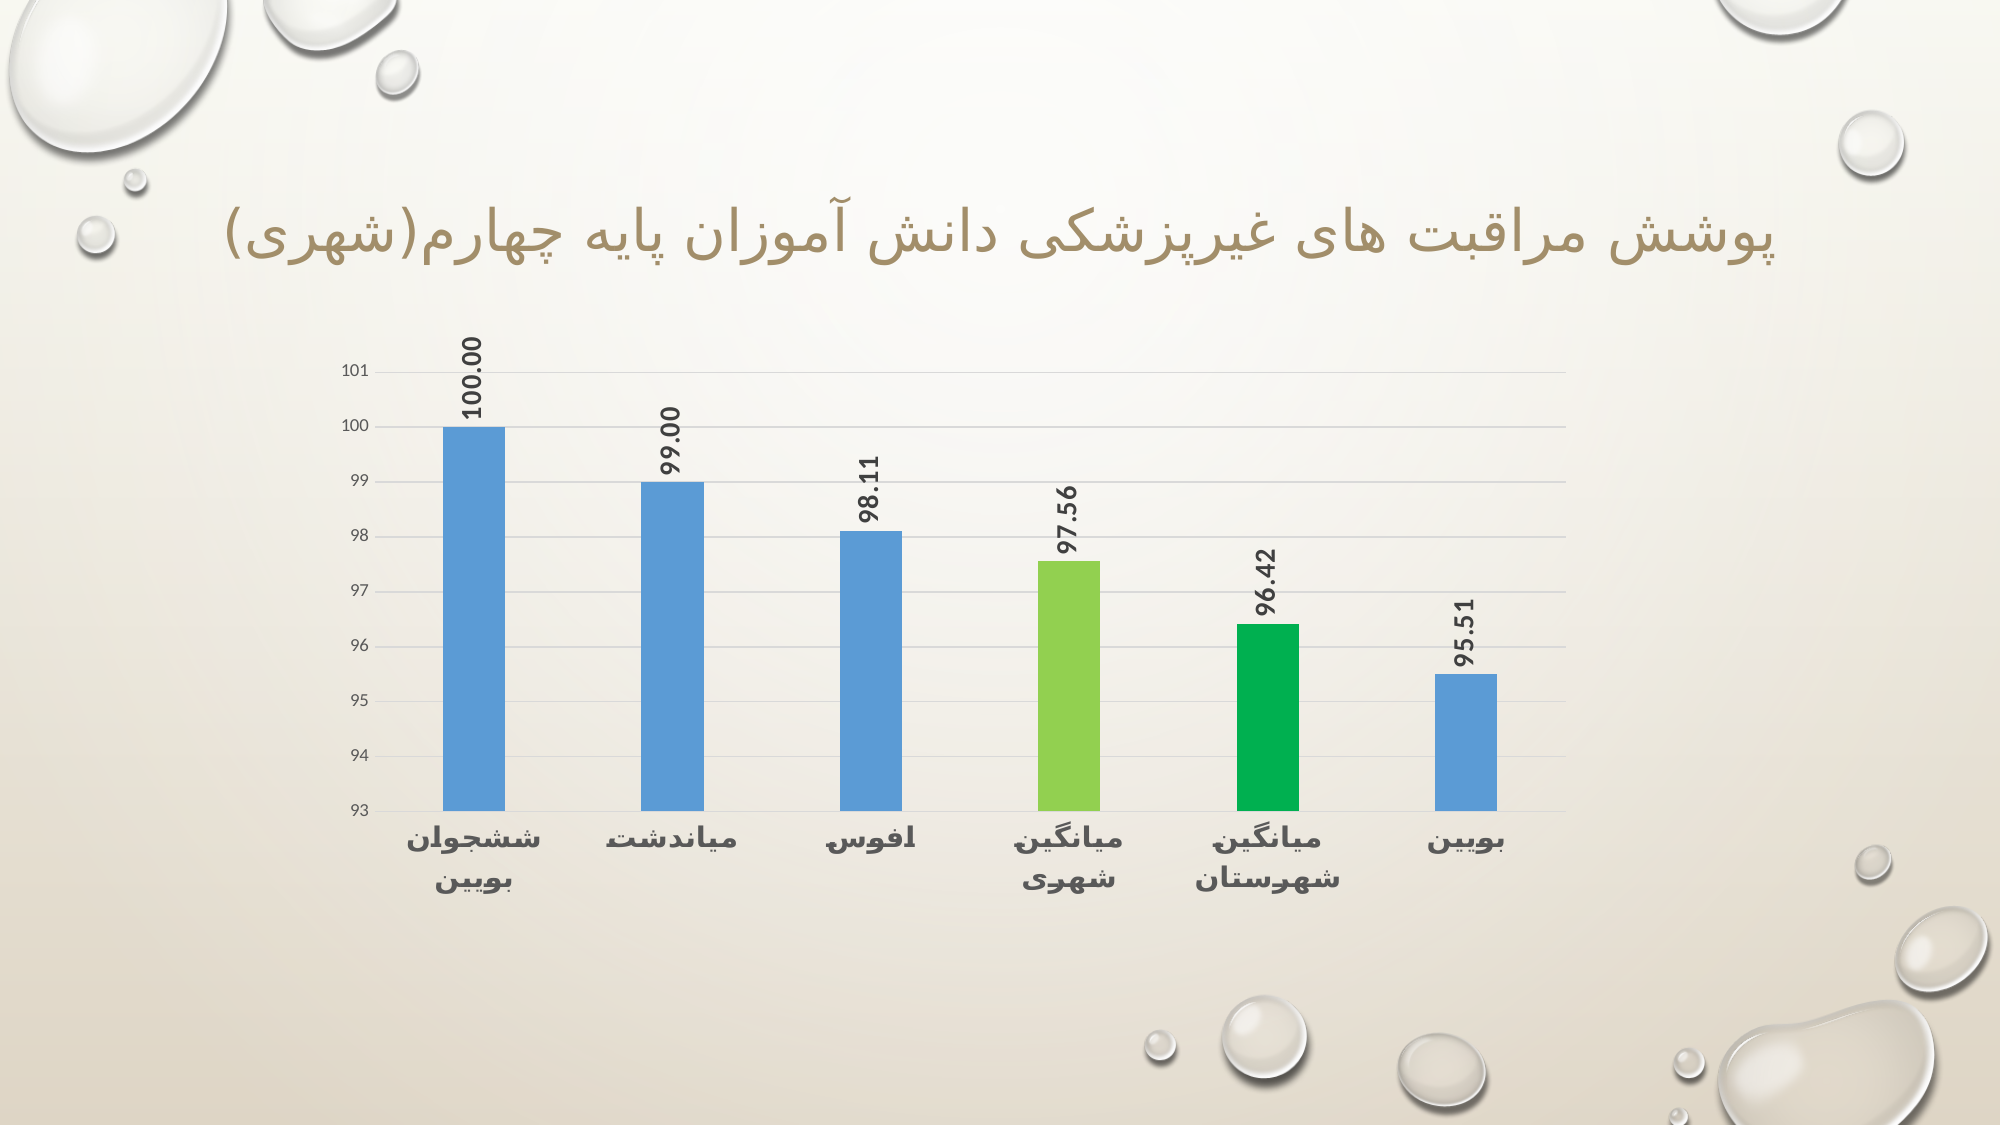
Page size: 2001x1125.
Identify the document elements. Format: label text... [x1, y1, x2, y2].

picture [0, 0, 2000, 1125]
title پوشش مراقبت های غیرپزشکی دانش آموزان پایه چهارم(شهری) [149, 101, 1851, 364]
chart [314, 337, 1645, 951]
